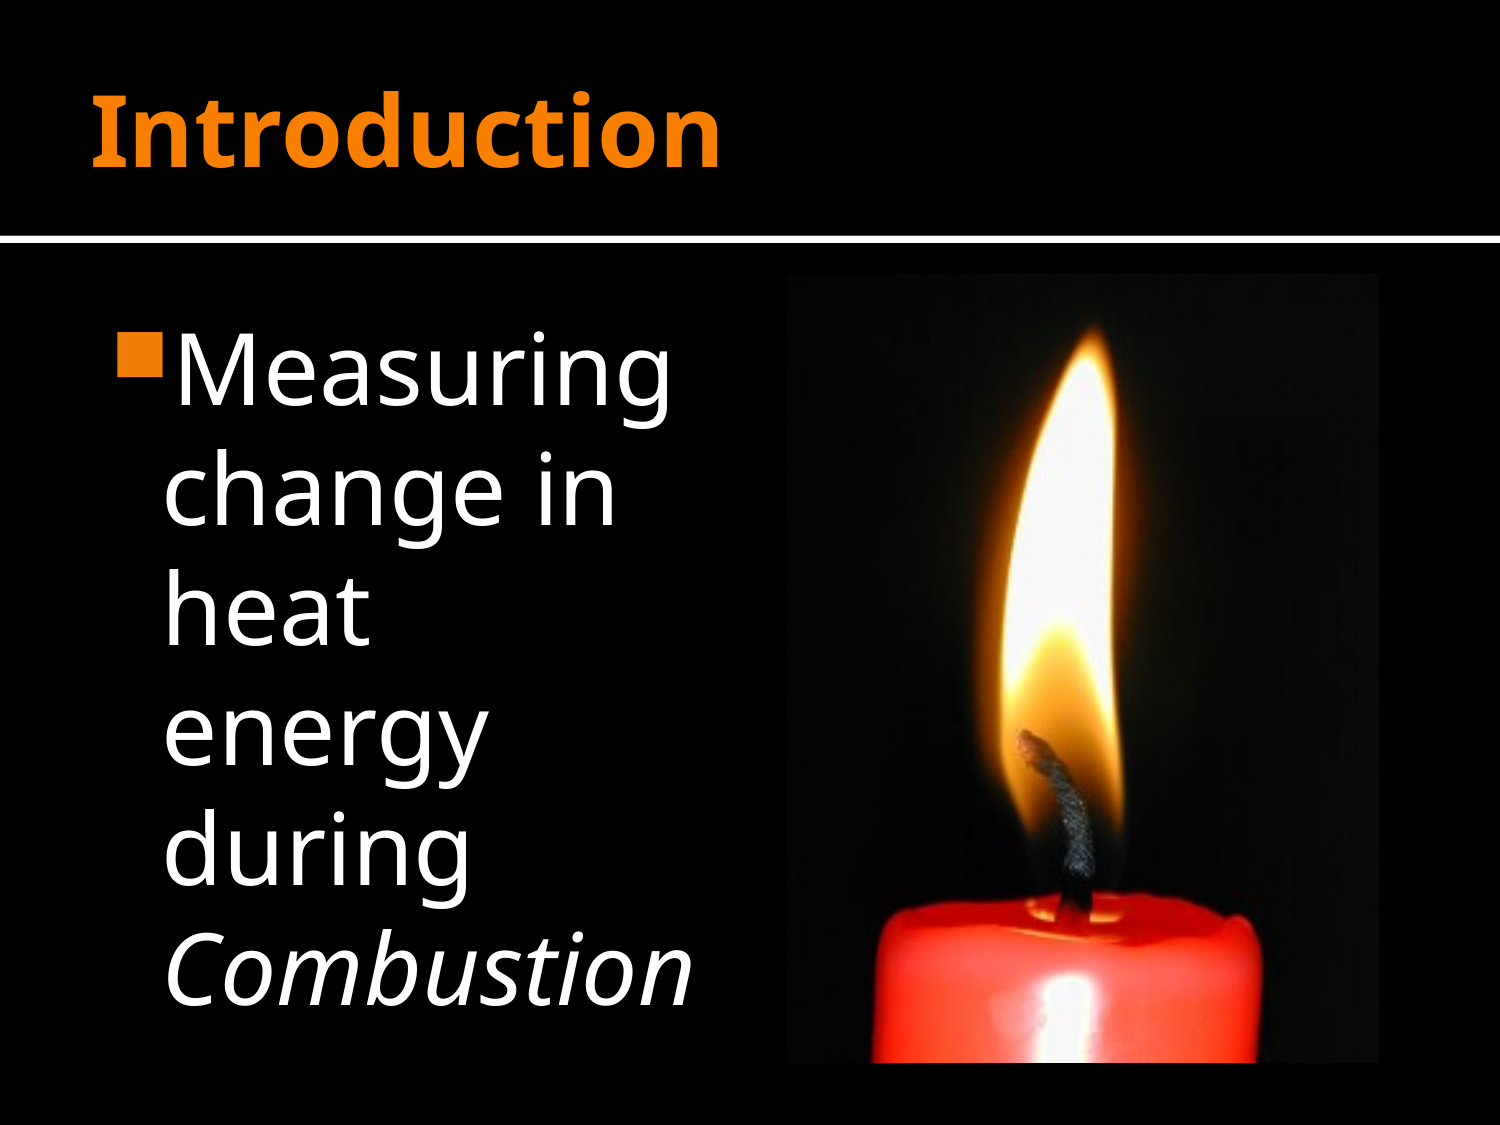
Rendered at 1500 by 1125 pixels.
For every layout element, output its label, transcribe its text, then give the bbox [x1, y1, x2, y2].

list Measuring change in heat energy during Combustion [74, 290, 738, 1050]
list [787, 274, 1379, 1063]
title Introduction [75, 24, 1425, 231]
